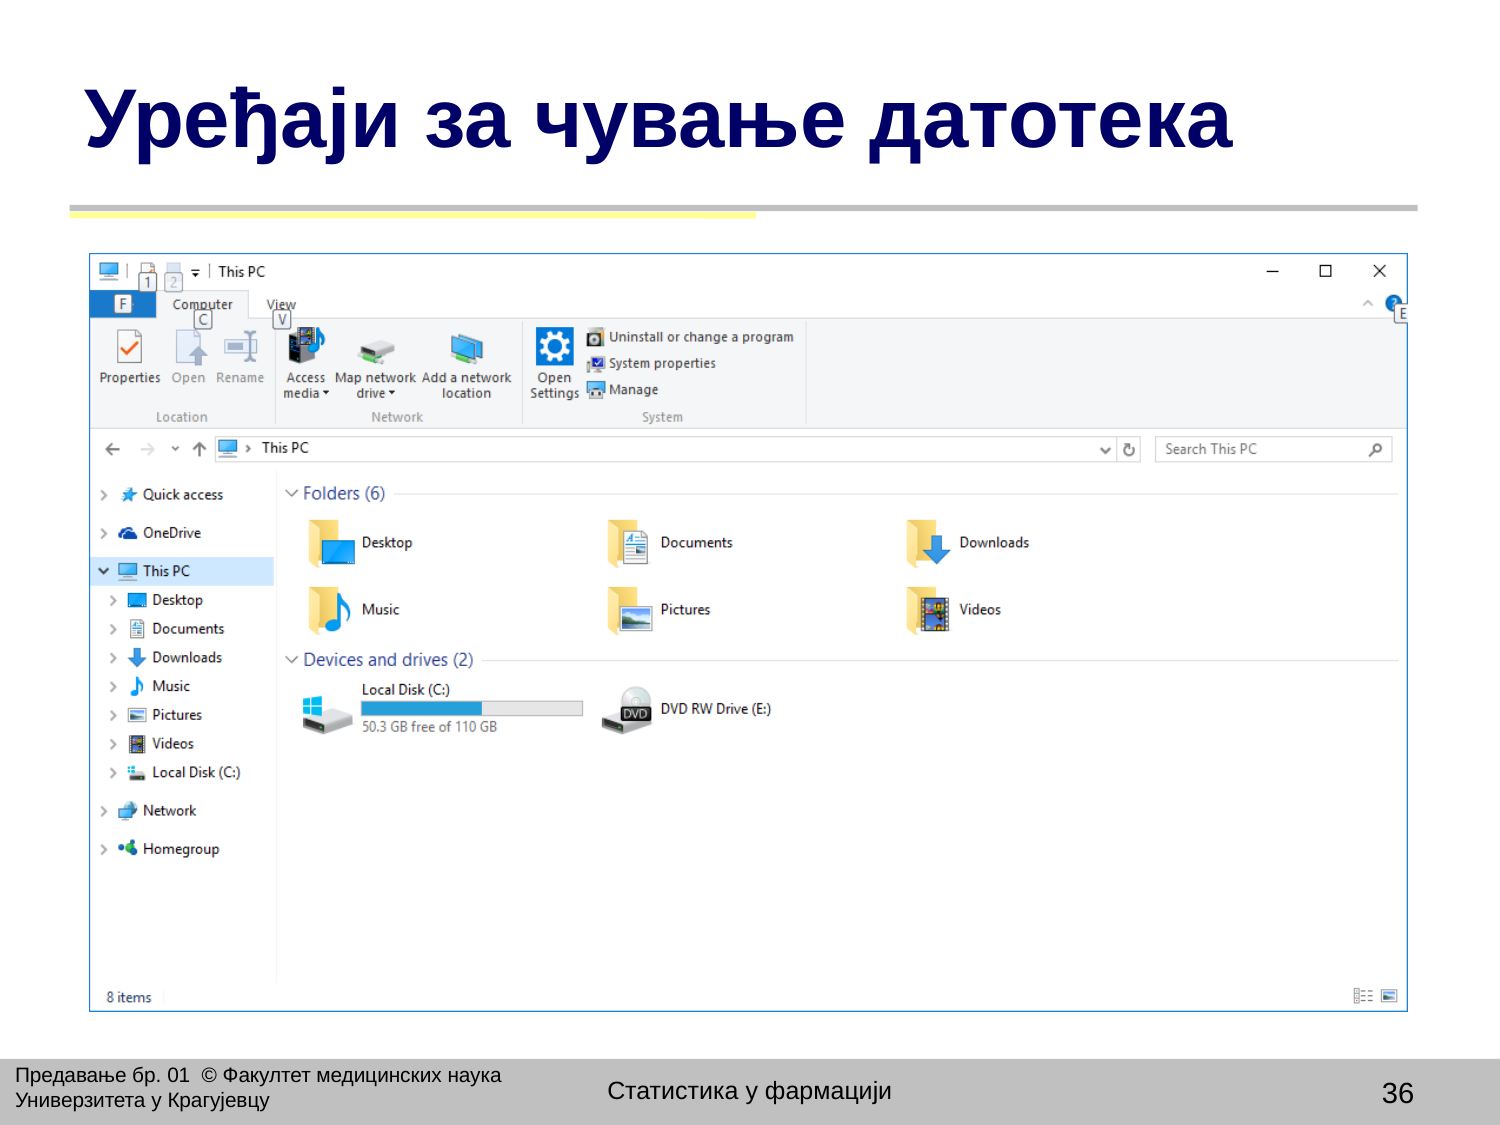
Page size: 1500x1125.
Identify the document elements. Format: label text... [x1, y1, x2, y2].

picture [88, 253, 1409, 1012]
slide_number 36 [1079, 1066, 1430, 1125]
slide_number Предавање бр. 01 © Факултет медицинских наука Универзитета у Крагујевцу [0, 1053, 614, 1108]
title Уређаји за чување датотека [69, 19, 1426, 208]
footer Статистика у фармацији [512, 1066, 988, 1125]
